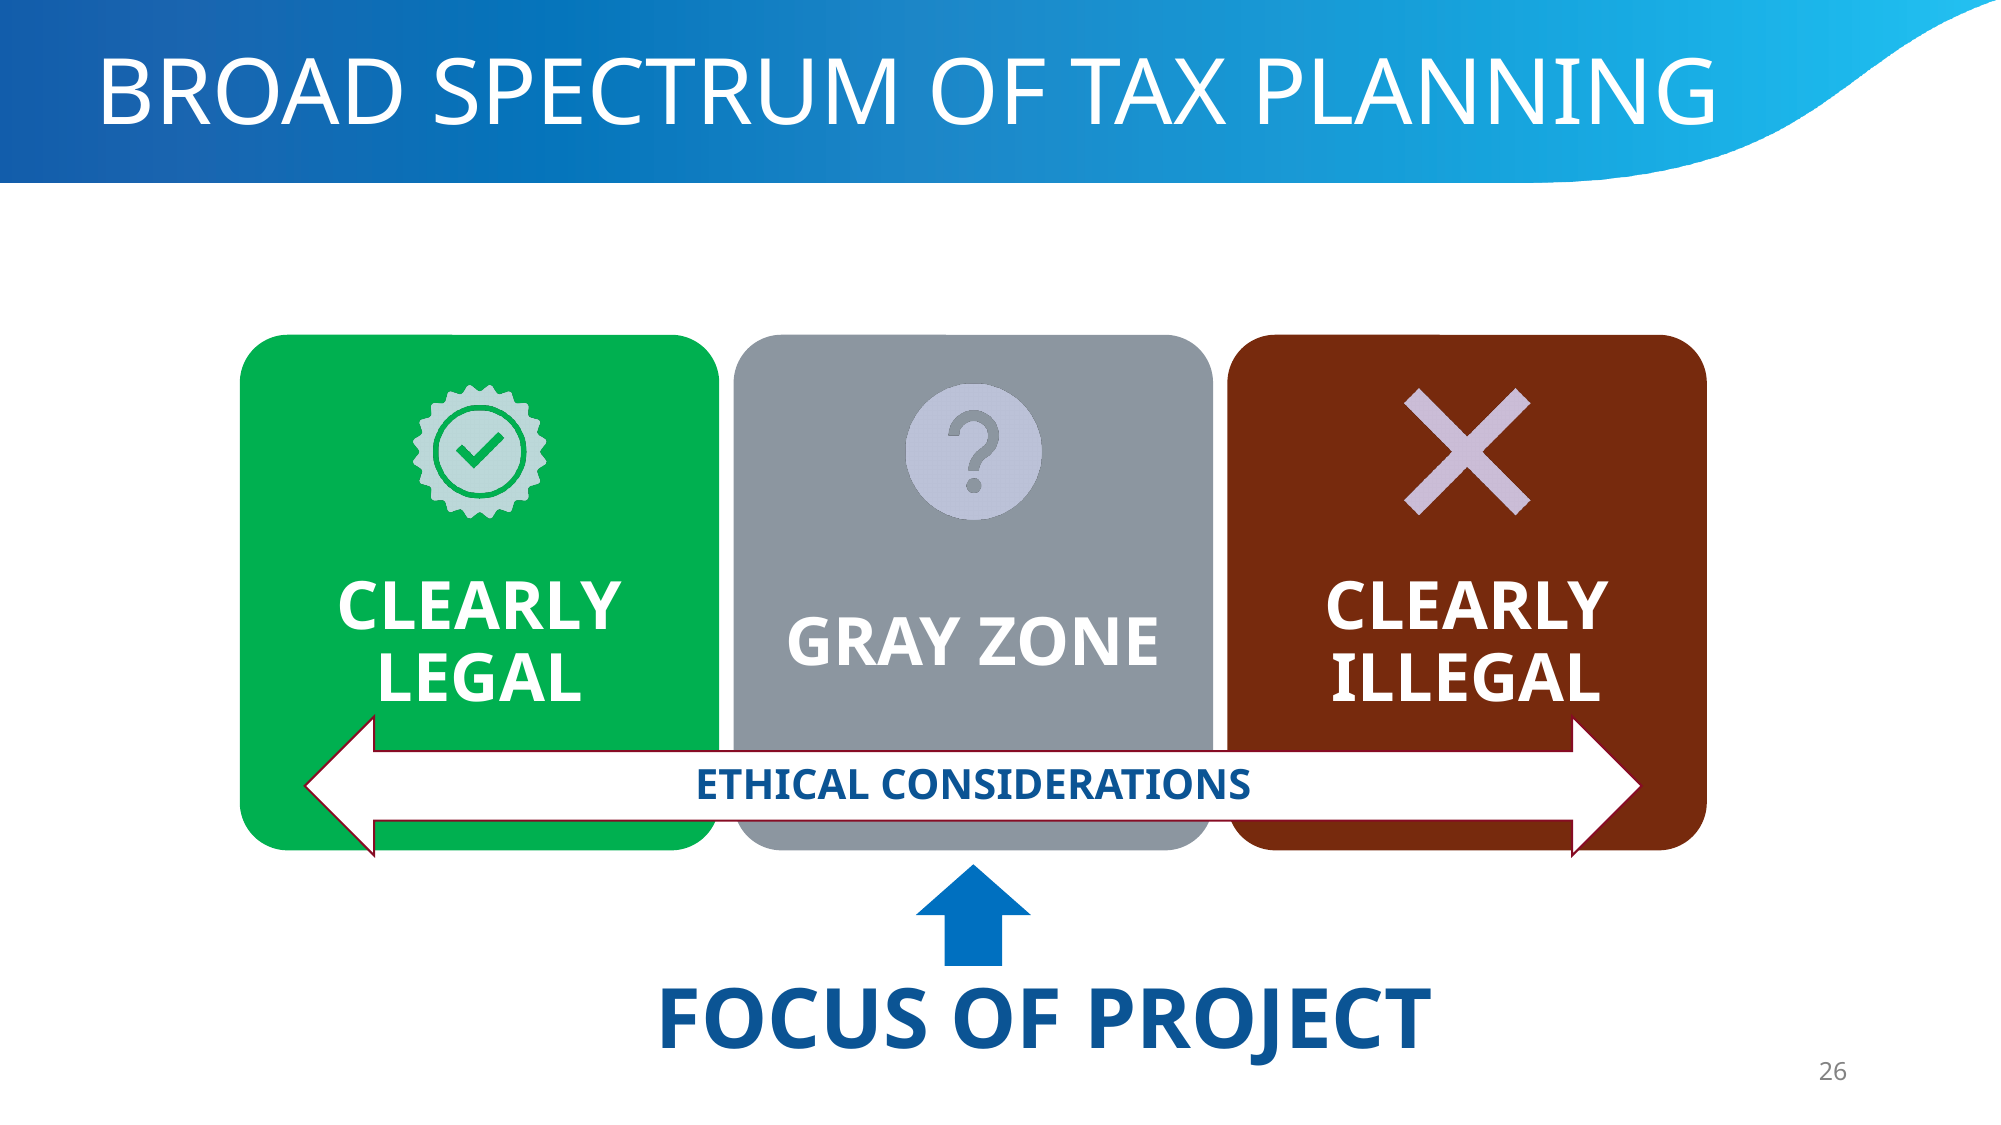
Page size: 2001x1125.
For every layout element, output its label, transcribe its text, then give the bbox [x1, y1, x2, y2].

list [52, 209, 1930, 1087]
text_box FOCUS OF PROJECT [640, 995, 1342, 1073]
picture [0, 0, 2000, 183]
slide_number 26 [1412, 1042, 1863, 1103]
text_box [239, 337, 1708, 853]
text_box [913, 862, 1034, 967]
title BROAD SPECTRUM OF TAX PLANNING [80, 0, 1777, 176]
